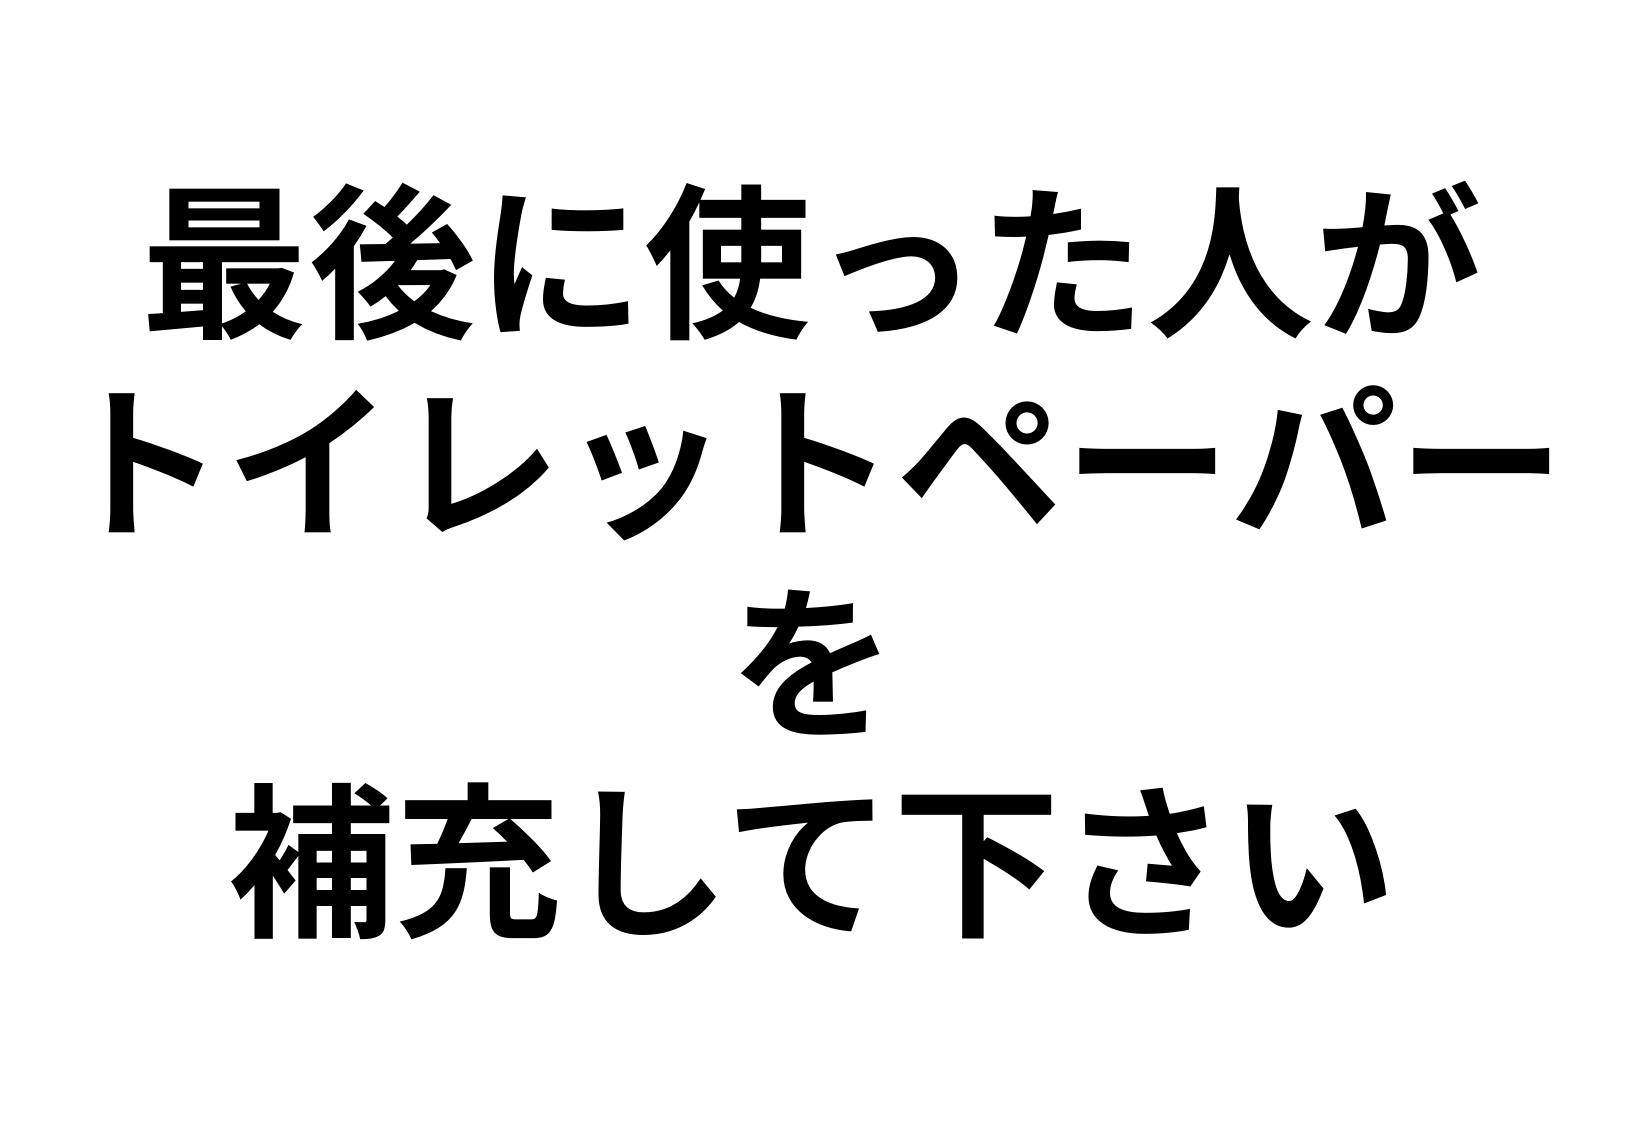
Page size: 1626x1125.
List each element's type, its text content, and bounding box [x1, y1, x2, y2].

text_box 最後に使った人が トイレットペーパー を 補充して下さい [0, 151, 1625, 966]
